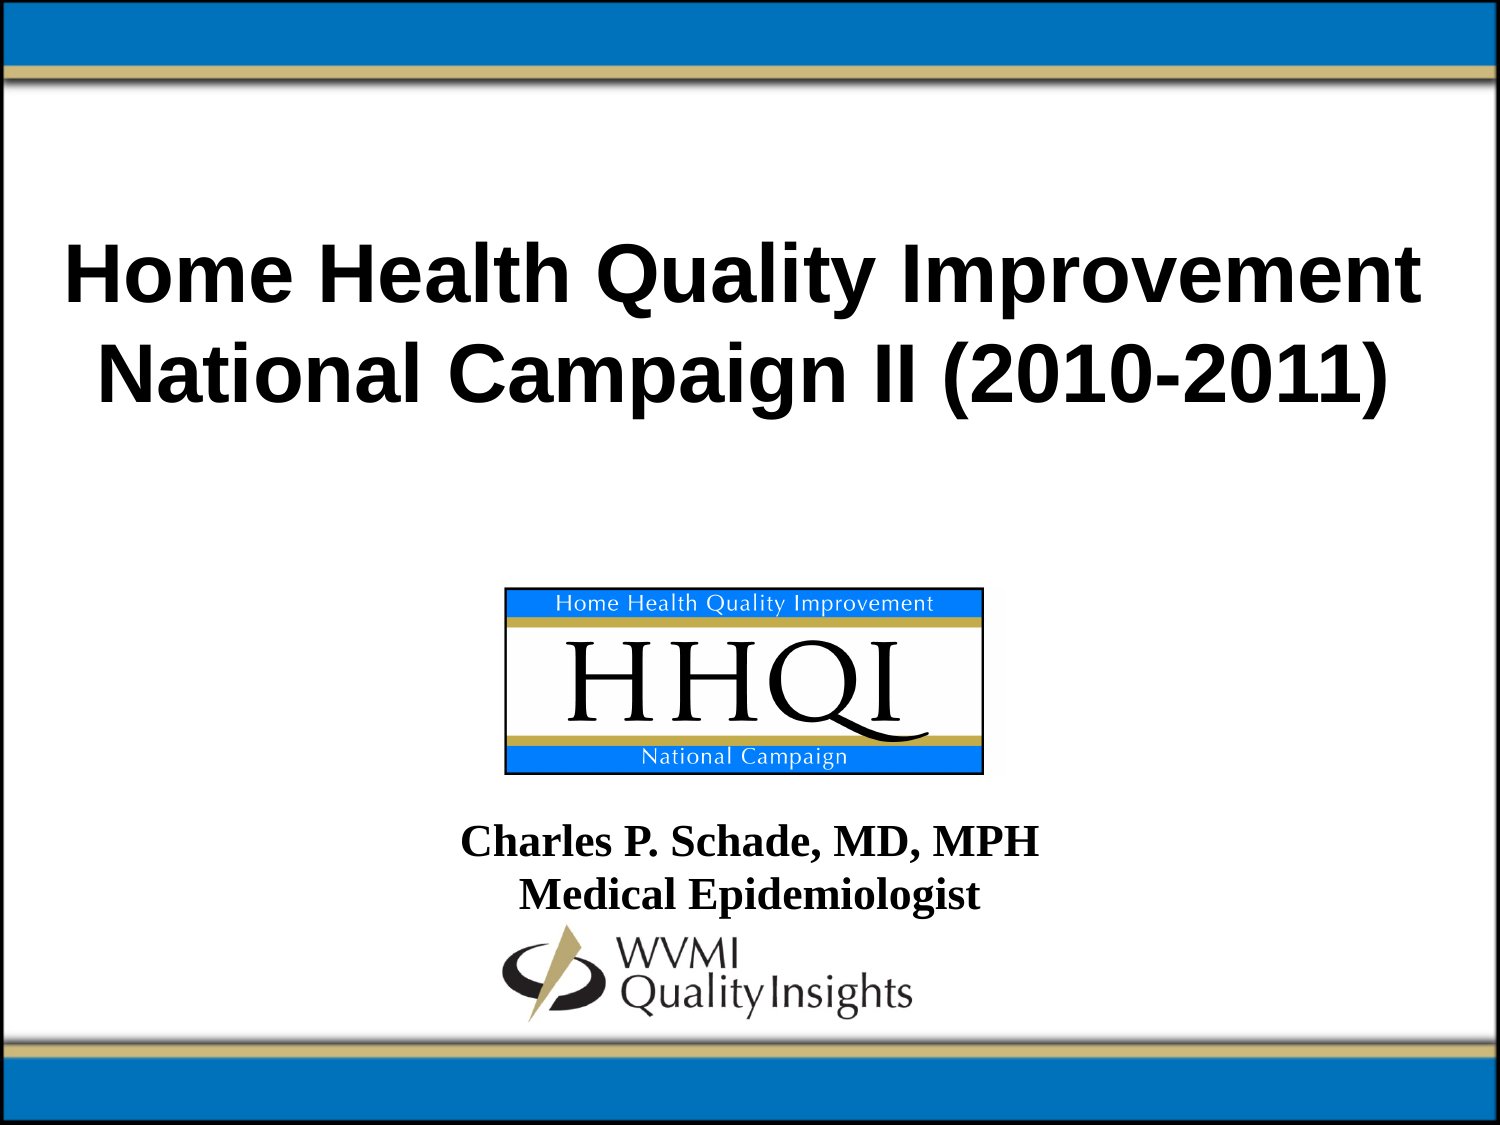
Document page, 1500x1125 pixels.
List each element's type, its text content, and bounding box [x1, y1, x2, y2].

title Home Health Quality Improvement National Campaign II (2010-2011) [37, 162, 1450, 417]
picture [0, 924, 1500, 1125]
picture [0, 0, 1500, 776]
subtitle Charles P. Schade, MD, MPH Medical Epidemiologist [0, 750, 1500, 975]
